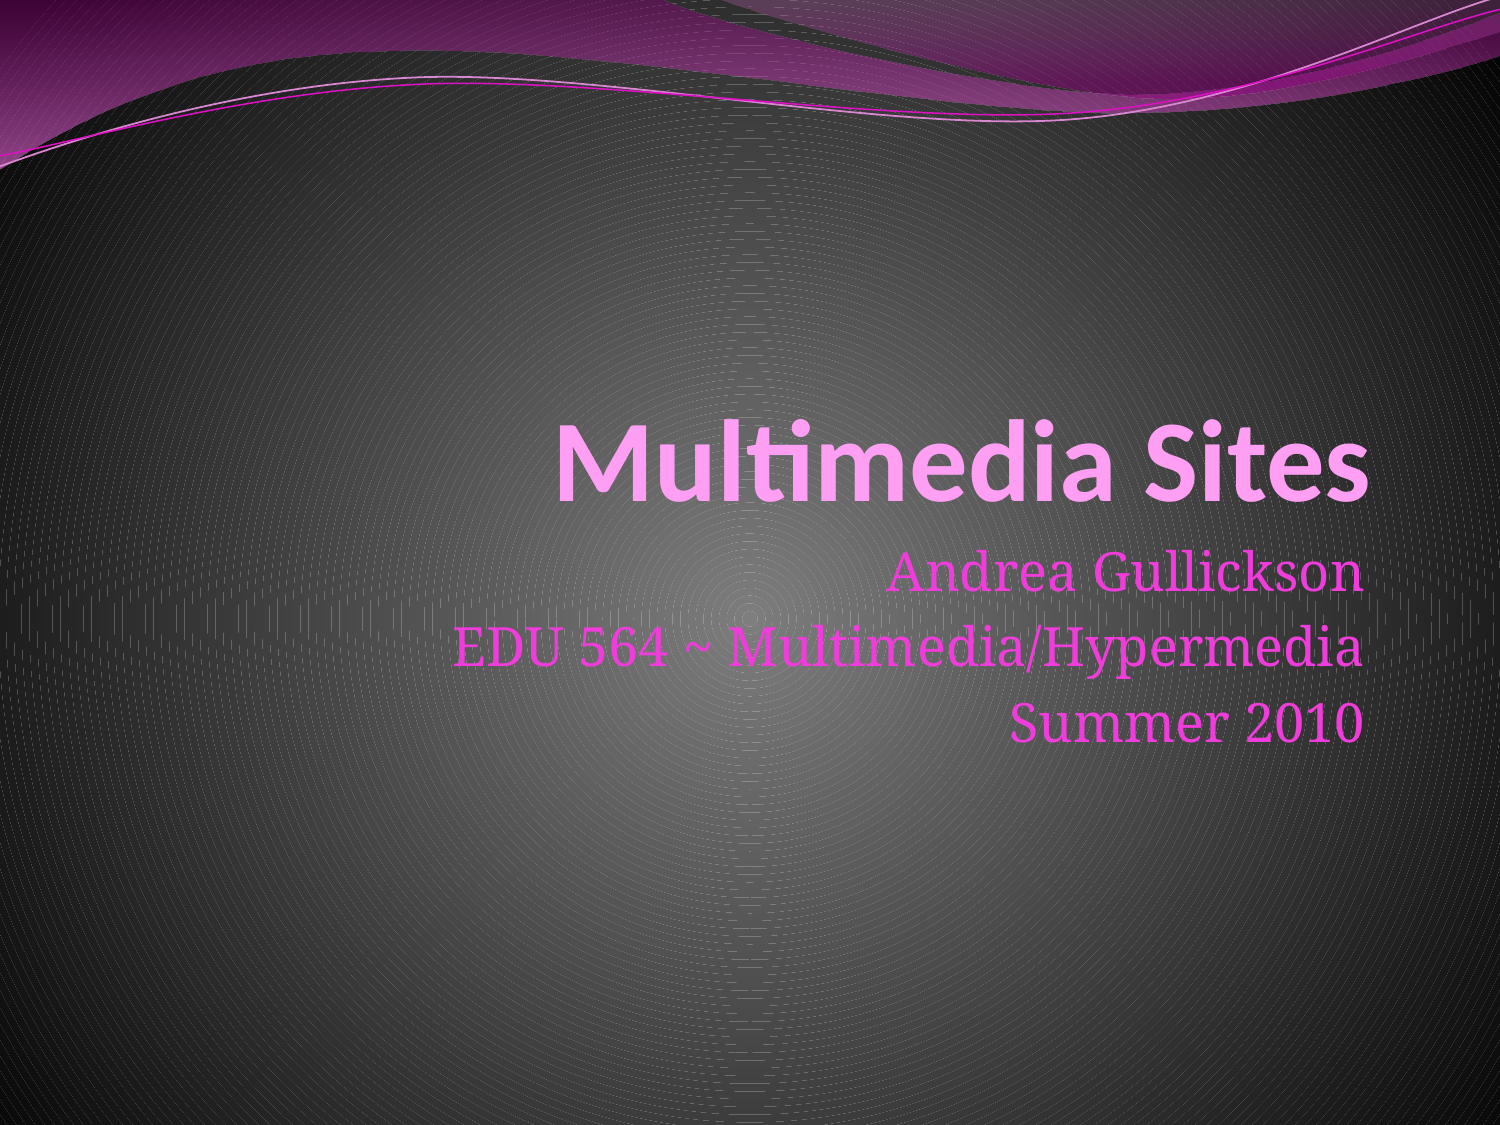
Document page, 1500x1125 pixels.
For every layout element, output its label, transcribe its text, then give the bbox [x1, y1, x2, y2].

title Multimedia Sites [87, 224, 1376, 525]
subtitle Andrea Gullickson EDU 564 ~ Multimedia/Hypermedia Summer 2010 [87, 529, 1376, 818]
